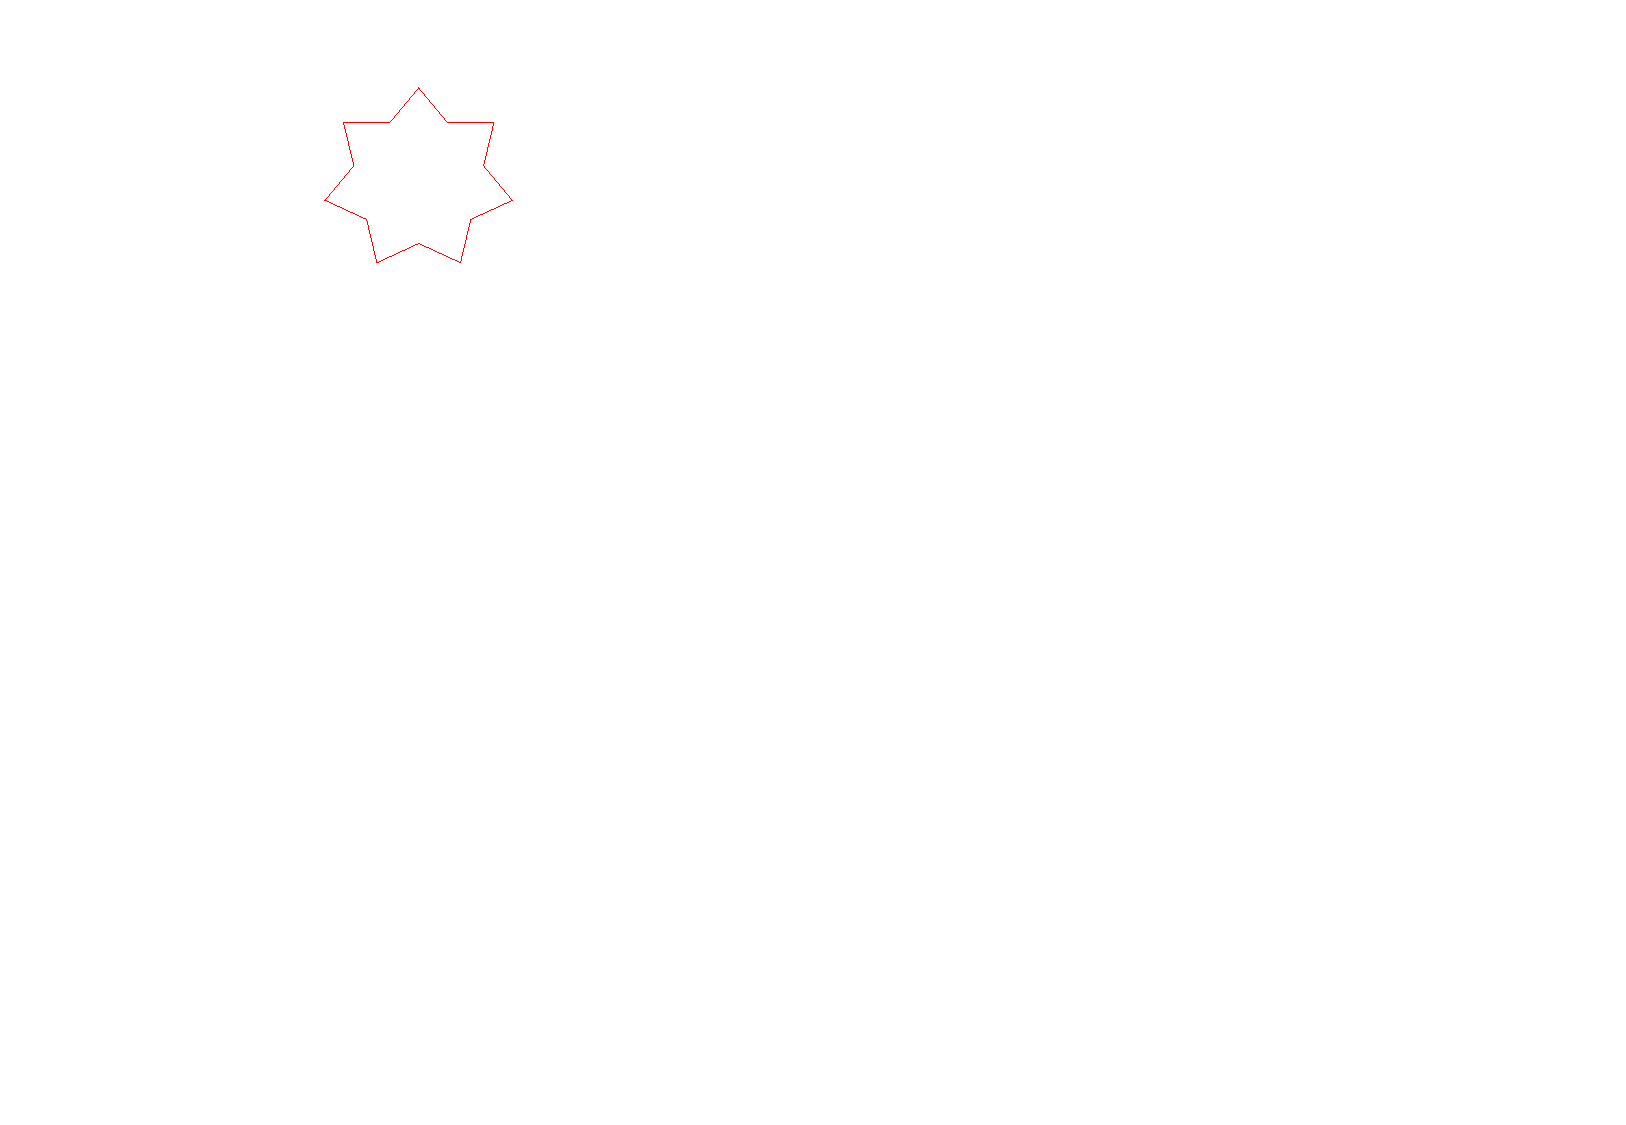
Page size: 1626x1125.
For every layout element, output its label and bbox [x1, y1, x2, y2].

text_box [324, 87, 513, 263]
